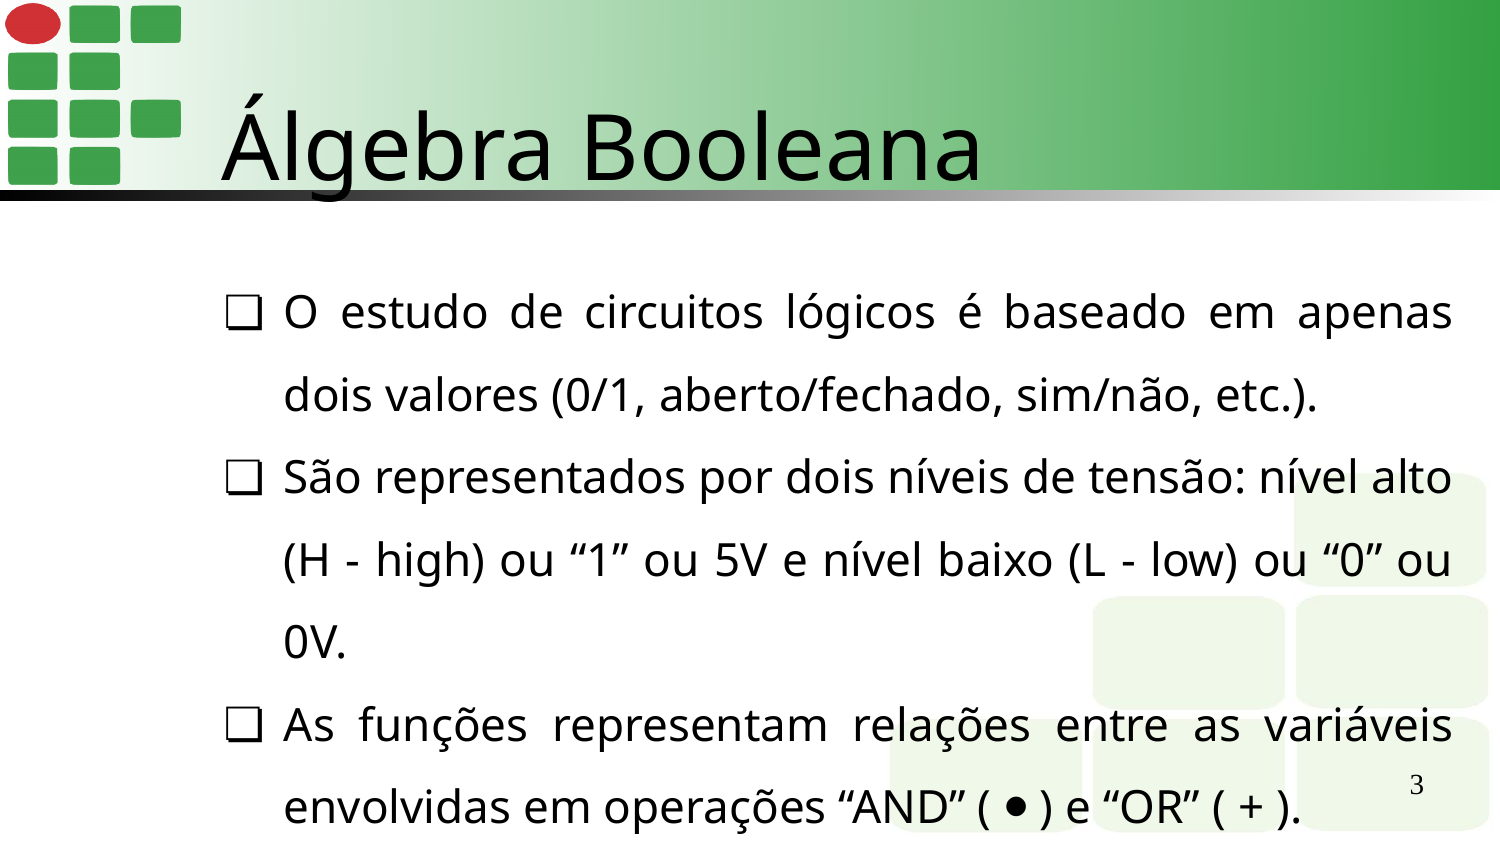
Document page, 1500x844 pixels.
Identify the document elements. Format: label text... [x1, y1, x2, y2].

text_box O estudo de circuitos lógicos é baseado em apenas dois valores (0/1, aberto/fechado, sim/não, etc.). São representados por dois níveis de tensão: nível alto (H - high) ou “1” ou 5V e nível baixo (L - low) ou “0” ou 0V. As funções representam relações entre as variáveis envolvidas em operações “AND” ( ⦁ ) e “OR” ( + ). [193, 248, 1469, 769]
text_box Álgebra Booleana [206, 26, 1468, 207]
picture [803, 441, 1495, 835]
picture [5, 3, 181, 185]
slide_number ‹#› [1075, 768, 1425, 827]
